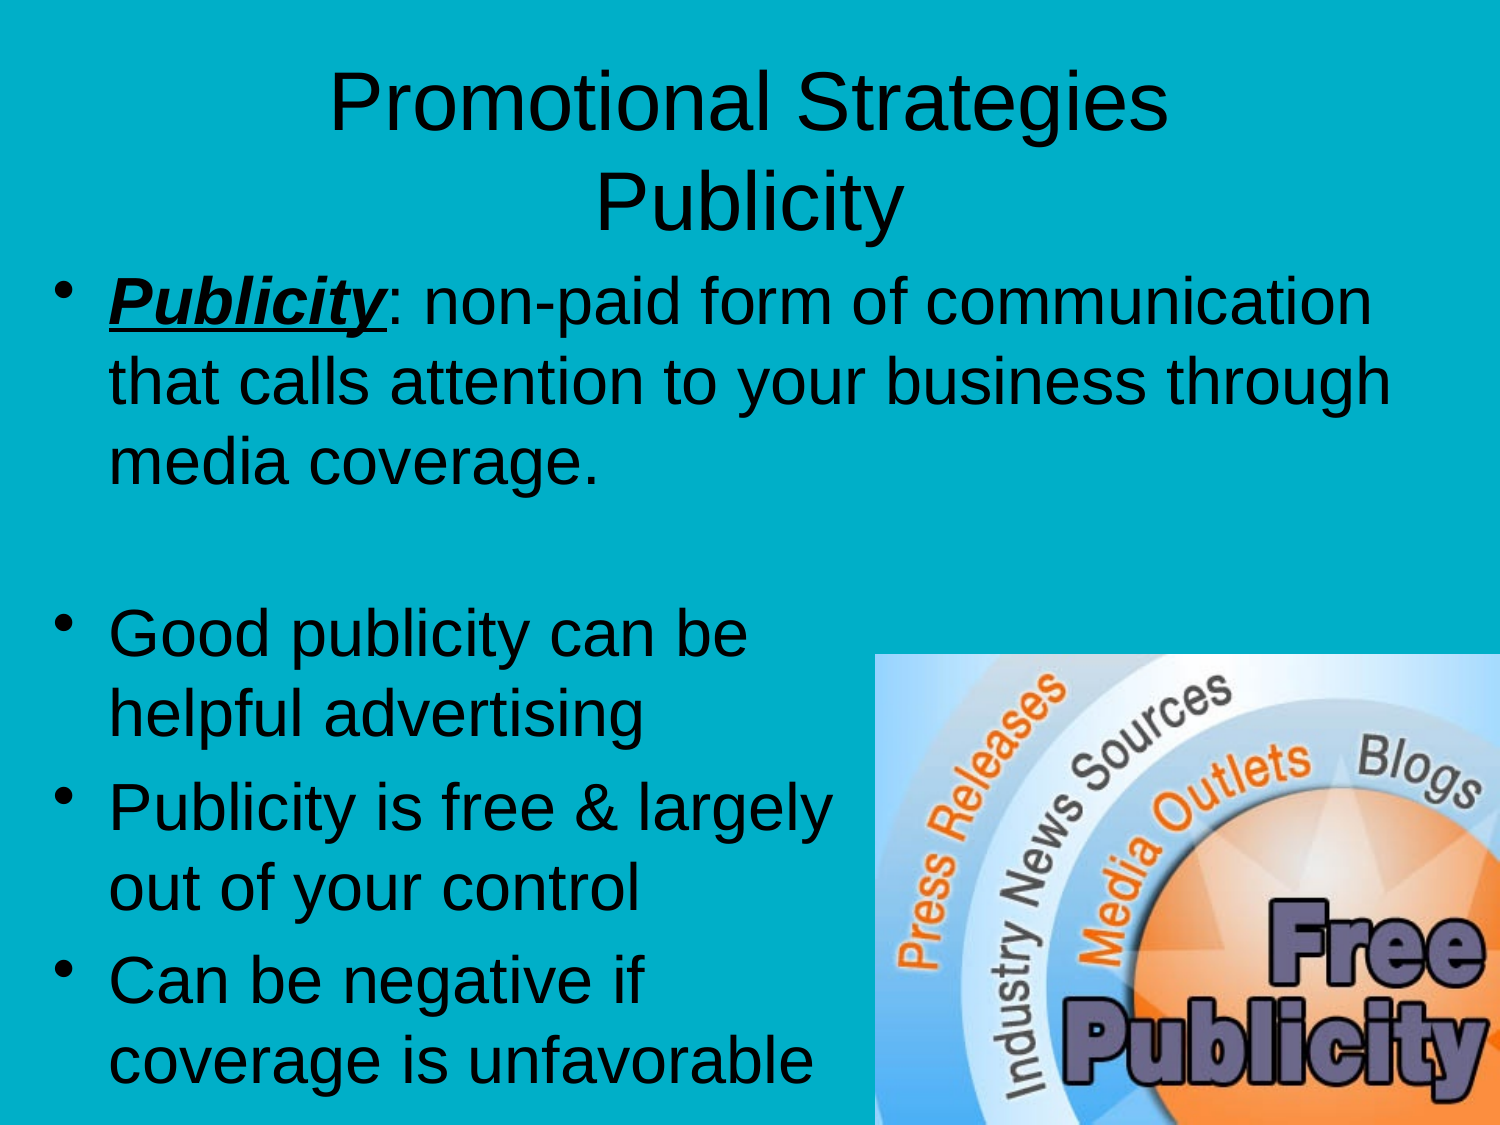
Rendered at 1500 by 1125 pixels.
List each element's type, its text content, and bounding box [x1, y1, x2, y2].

title Promotional Strategies Publicity [74, 44, 1426, 249]
list Publicity: non-paid form of communication that calls attention to your business through media coverage. Good publicity can be helpful advertising Publicity is free & largely out of your control Can be negative if coverage is unfavorable [37, 249, 1463, 976]
picture [874, 654, 1500, 1125]
